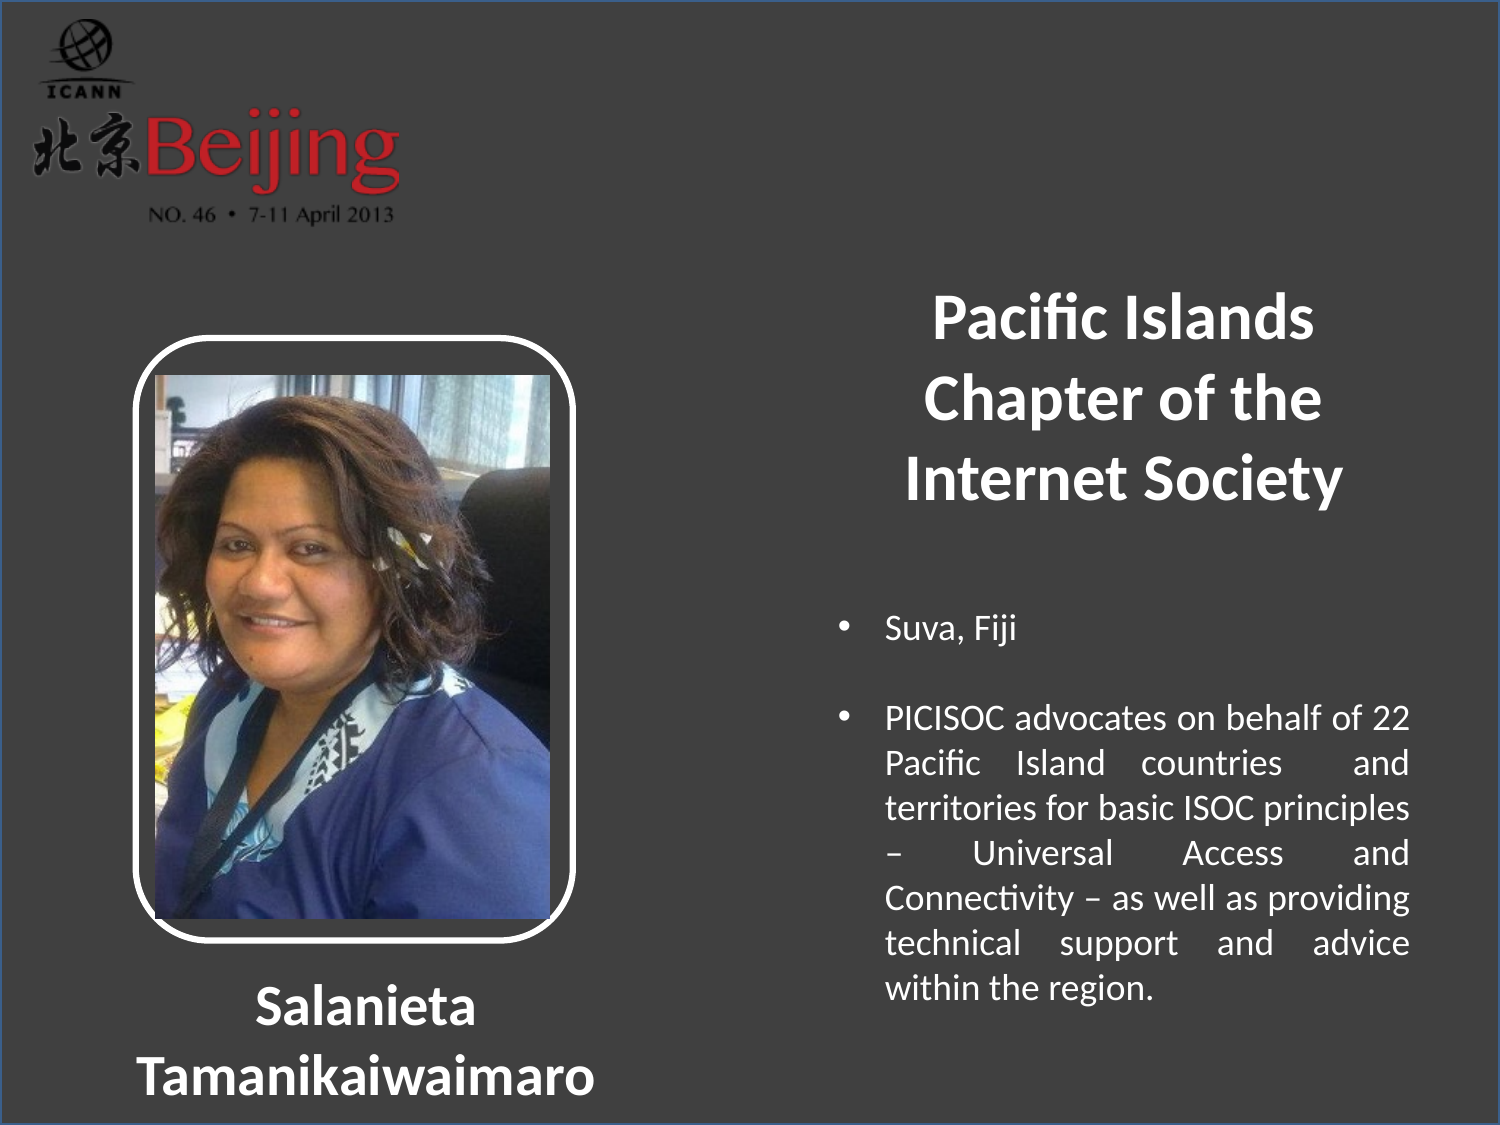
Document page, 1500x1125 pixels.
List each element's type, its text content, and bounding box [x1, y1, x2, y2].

text_box Pacific Islands Chapter of the Internet Society Suva, Fiji PICISOC advocates on behalf of 22 Pacific Island countries and territories for basic ISOC principles – Universal Access and Connectivity – as well as providing technical support and advice within the region. [823, 266, 1426, 1016]
picture [154, 375, 550, 919]
picture [29, 19, 399, 238]
text_box Salanieta Tamanikaiwaimaro [29, 959, 703, 1115]
